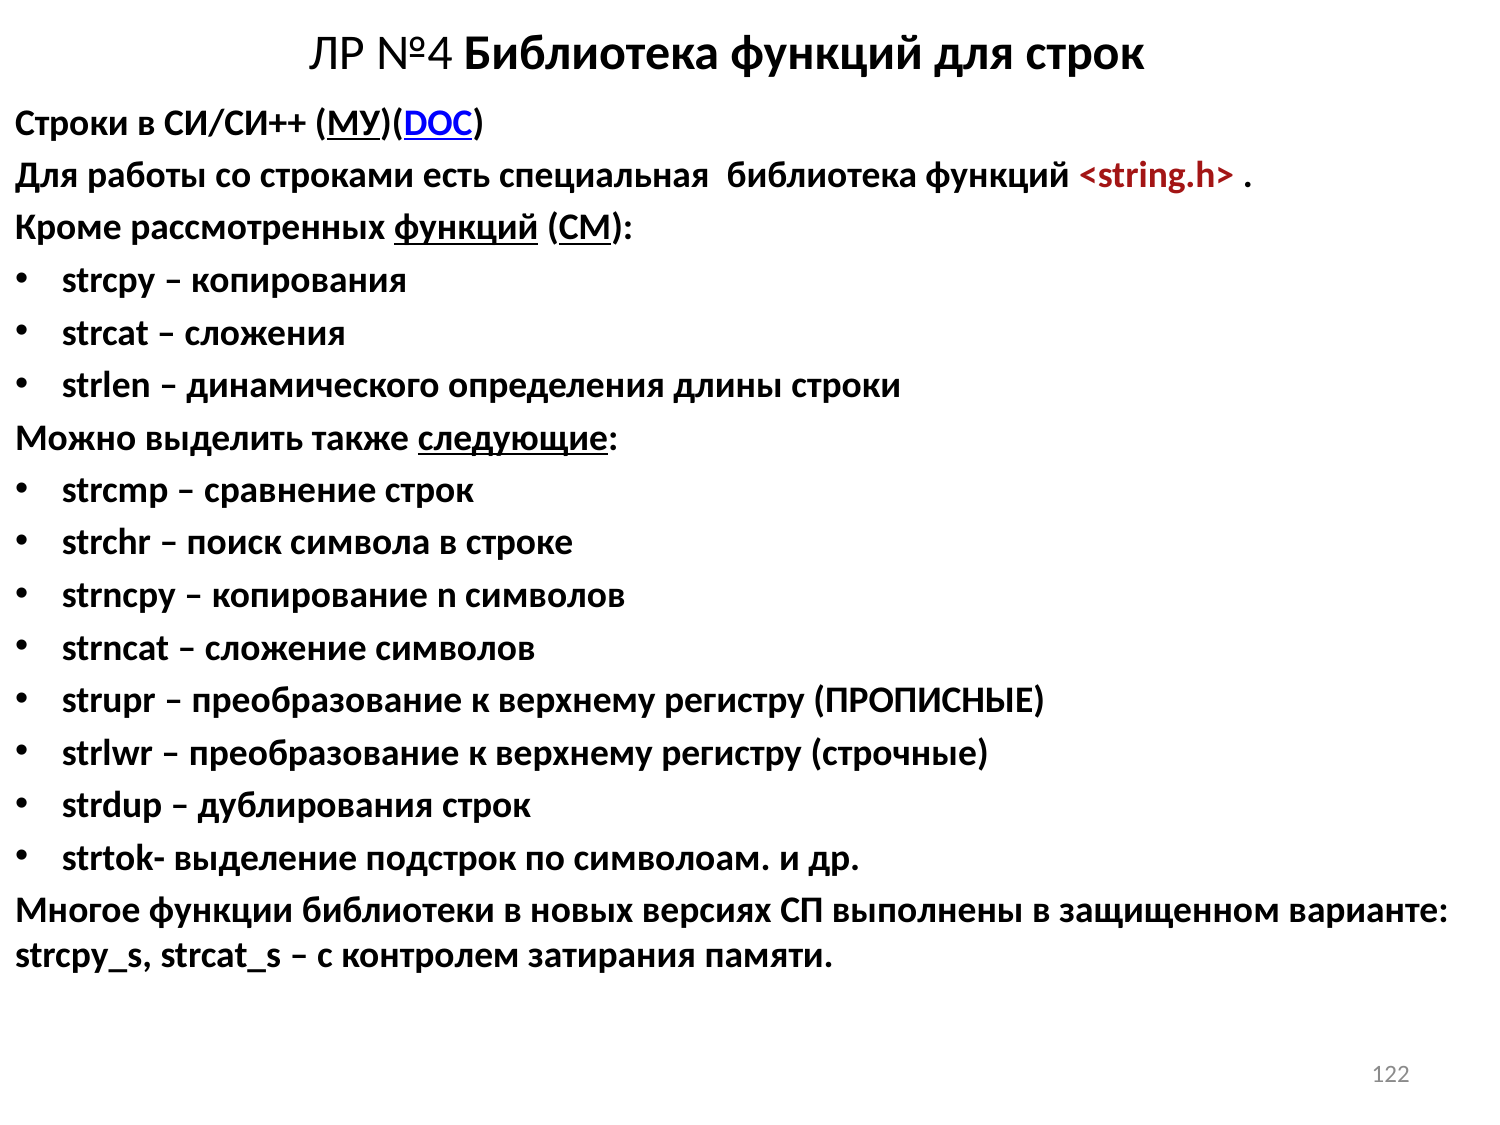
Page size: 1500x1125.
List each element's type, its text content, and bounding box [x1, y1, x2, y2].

text_box Строки в СИ/СИ++ (МУ)(DOC) Для работы со строками есть специальная библиотека функций <string.h> . Кроме рассмотренных функций (СМ): strcpy – копирования strcat – сложения strlen – динамического определения длины строки Можно выделить также следующие: strcmp – сравнение строк strchr – поиск символа в строке strncpy – копирование n символов strncat – сложение символов strupr – преобразование к верхнему регистру (ПРОПИСНЫЕ) strlwr – преобразование к верхнему регистру (строчные) strdup – дублирования строк strtok- выделение подстрок по символоам. и др. Многое функции библиотеки в новых версиях СП выполнены в защищенном варианте: strcpy_s, strcat_s – с контролем затирания памяти. [0, 89, 1500, 1000]
slide_number 122 [1074, 1042, 1425, 1103]
title ЛР №4 Библиотека функций для строк [159, 2, 1306, 89]
